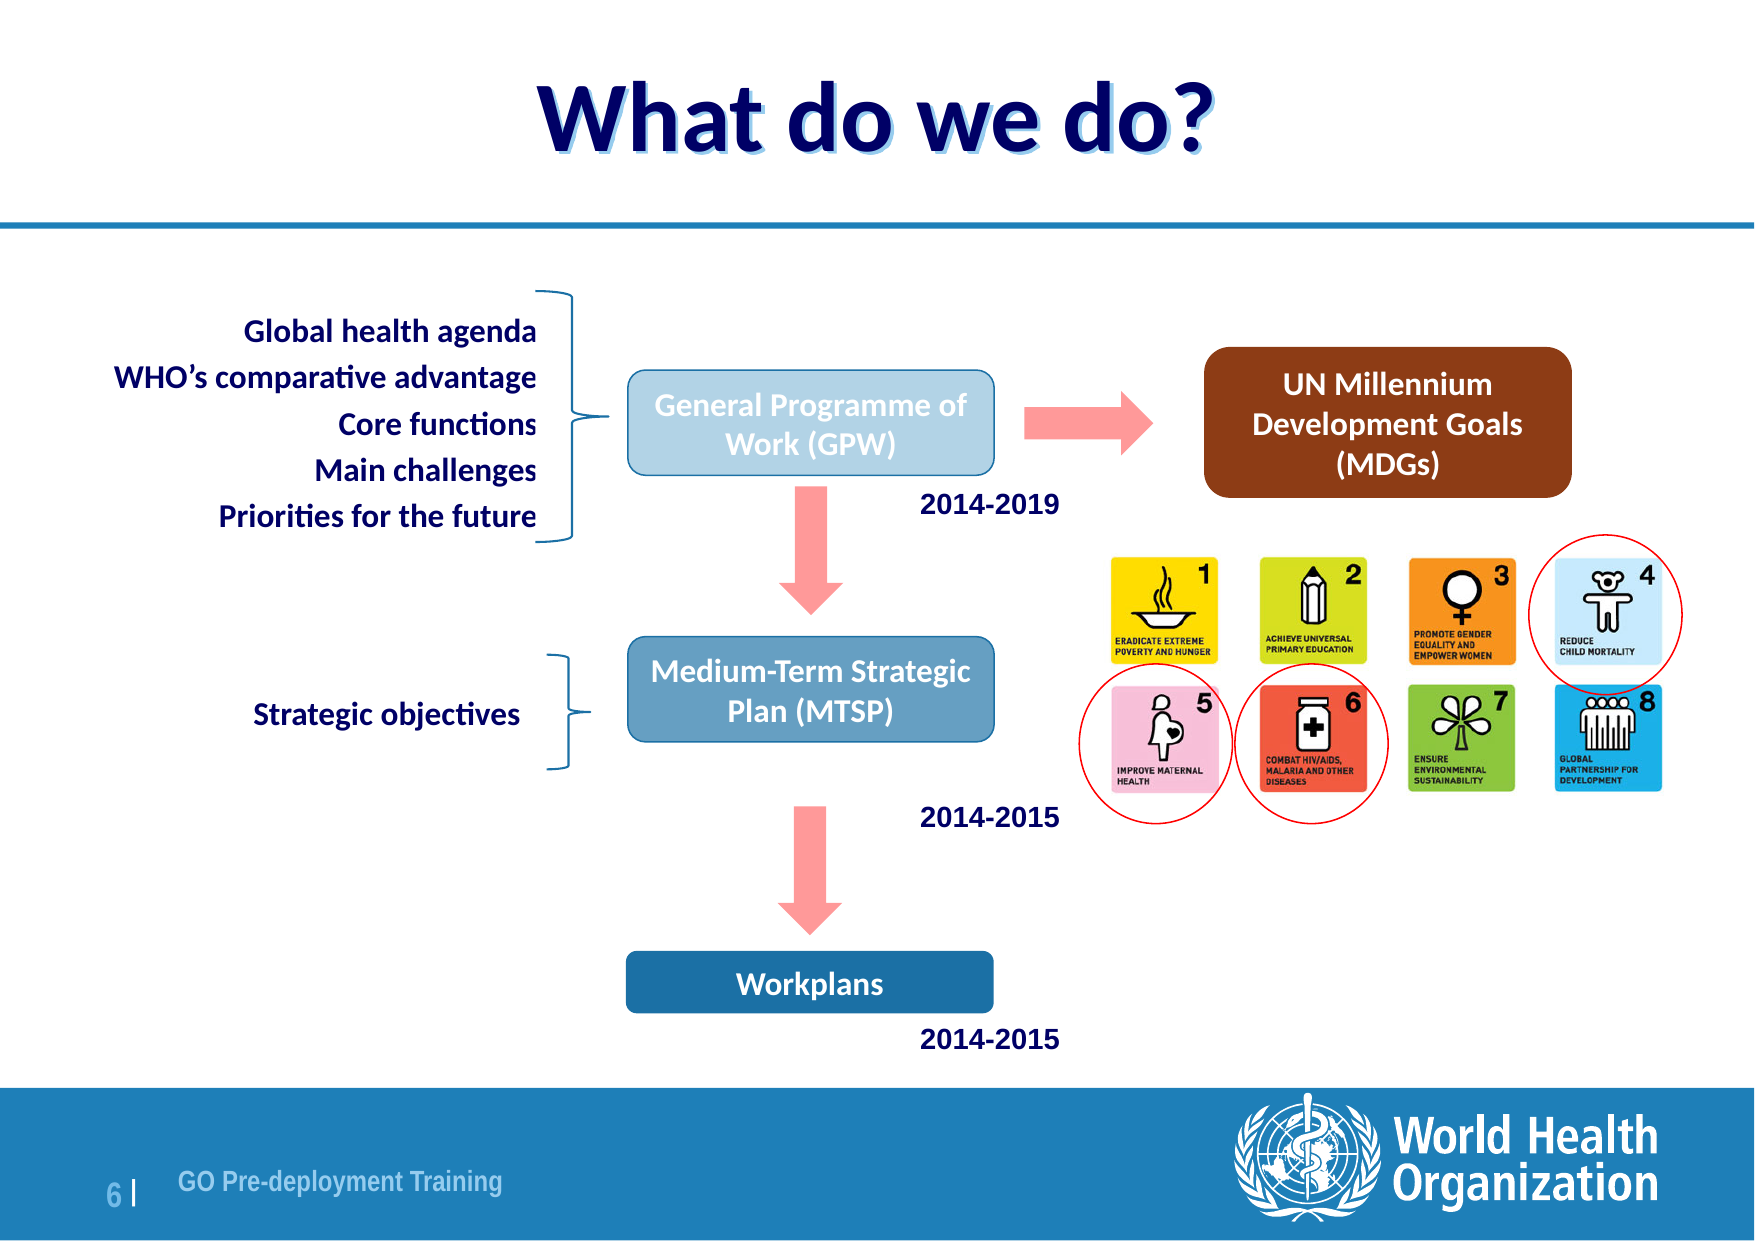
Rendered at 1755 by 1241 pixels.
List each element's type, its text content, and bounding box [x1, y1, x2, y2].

picture [1088, 543, 1688, 803]
text_box UN Millennium Development Goals (MDGs) [1204, 347, 1572, 498]
text_box Medium-Term Strategic Plan (MTSP) [627, 636, 995, 742]
text_box [1024, 390, 1154, 456]
text_box [1574, 534, 1637, 542]
text_box Workplans [626, 951, 993, 1013]
title What do we do? [0, 0, 1755, 224]
text_box [778, 486, 844, 616]
text_box Strategic objectives [177, 684, 536, 739]
text_box 2014-2015 [891, 1012, 1075, 1063]
text_box 2014-2019 [891, 477, 1075, 528]
text_box [1079, 719, 1083, 769]
text_box 2014-2015 [891, 790, 1075, 841]
text_box [777, 806, 843, 936]
text_box [1113, 810, 1199, 824]
text_box [535, 291, 609, 543]
text_box General Programme of Work (GPW) [627, 370, 995, 476]
text_box Global health agenda WHO’s comparative advantage Core functions Main challenges Priorities for the future [0, 301, 535, 542]
text_box [1268, 810, 1355, 824]
text_box [546, 654, 591, 770]
